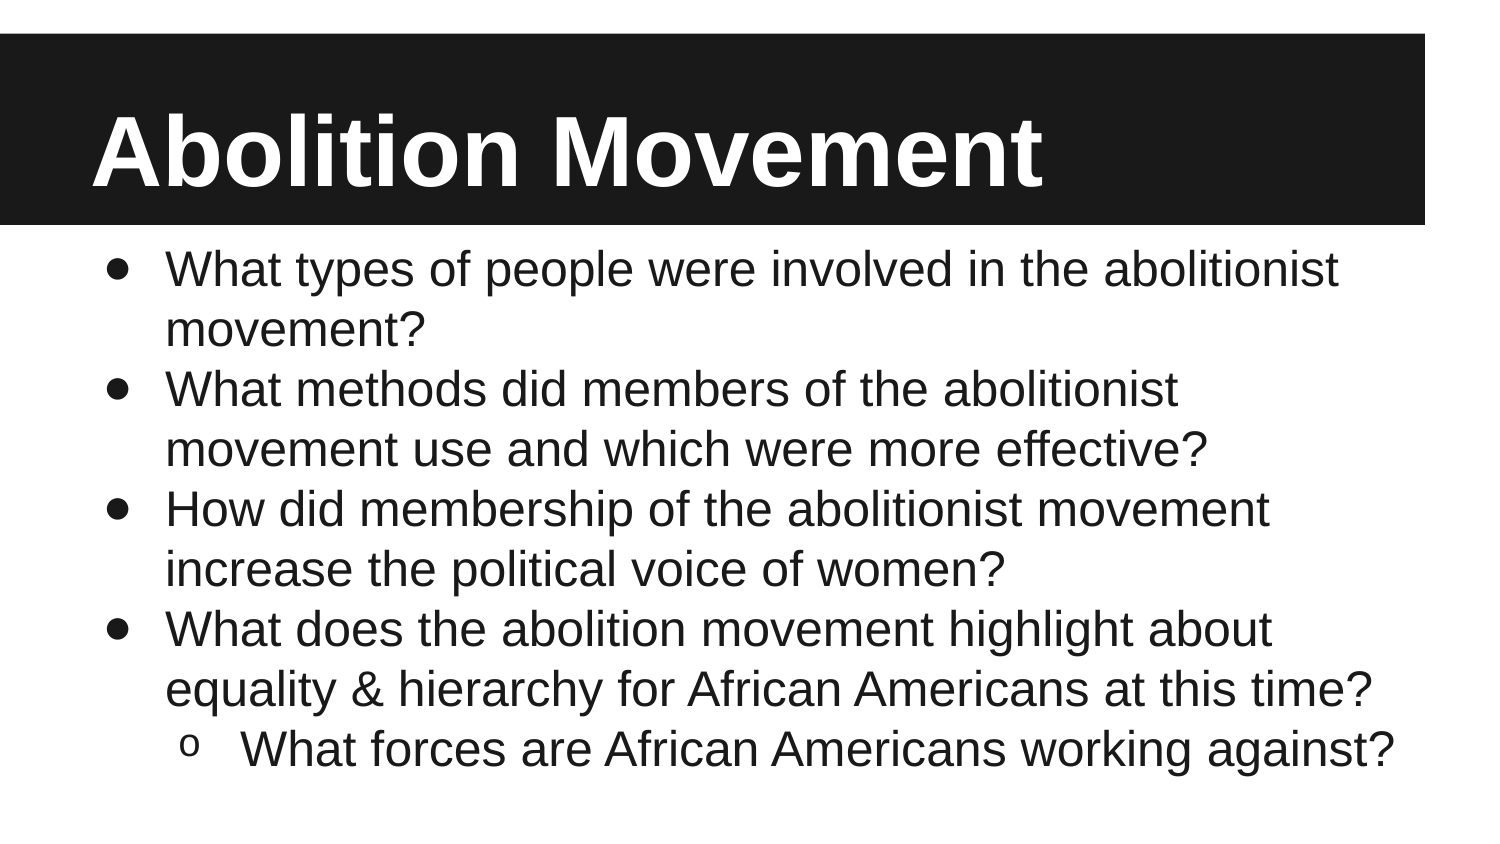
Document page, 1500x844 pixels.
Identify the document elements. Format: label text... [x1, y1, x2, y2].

title Abolition Movement [75, 33, 1425, 221]
list What types of people were involved in the abolitionist movement? What methods did members of the abolitionist movement use and which were more effective? How did membership of the abolitionist movement increase the political voice of women? What does the abolition movement highlight about equality & hierarchy for African Americans at this time? What forces are African Americans working against? [75, 221, 1425, 790]
